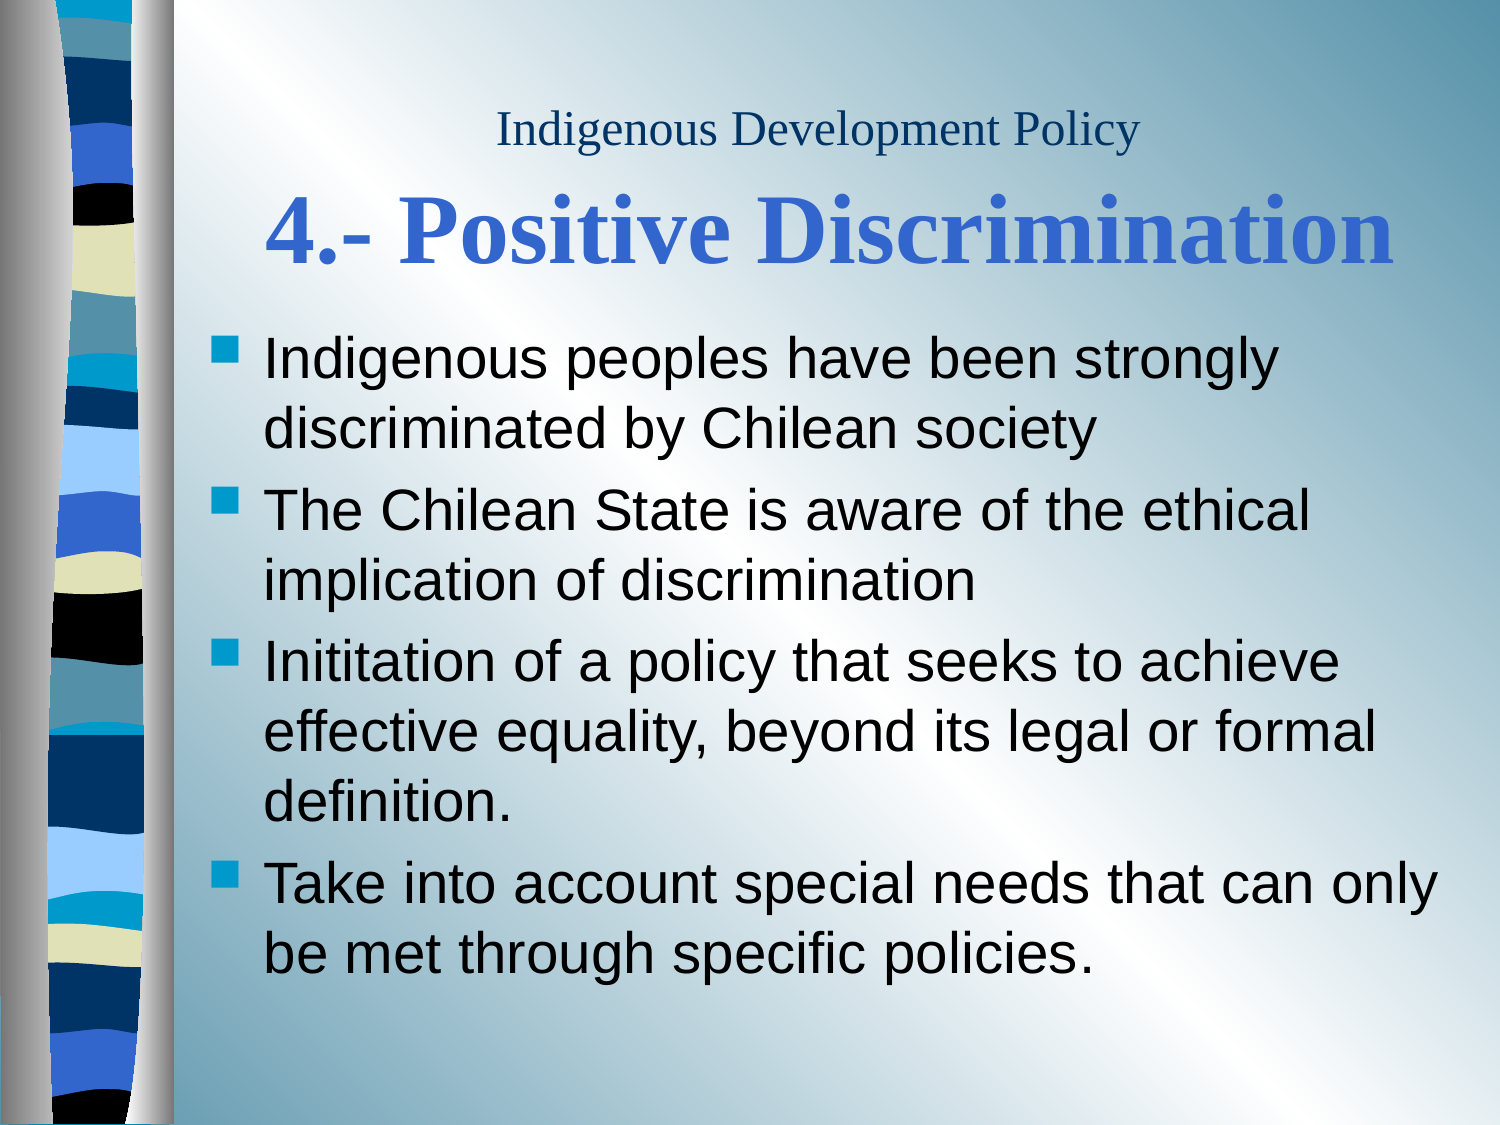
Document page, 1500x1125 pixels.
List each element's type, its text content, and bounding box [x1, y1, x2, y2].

title Indigenous Development Policy 4.- Positive Discrimination [192, 74, 1468, 263]
list Indigenous peoples have been strongly discriminated by Chilean society The Chilean State is aware of the ethical implication of discrimination Inititation of a policy that seeks to achieve effective equality, beyond its legal or formal definition. Take into account special needs that can only be met through specific policies. [192, 312, 1468, 1051]
